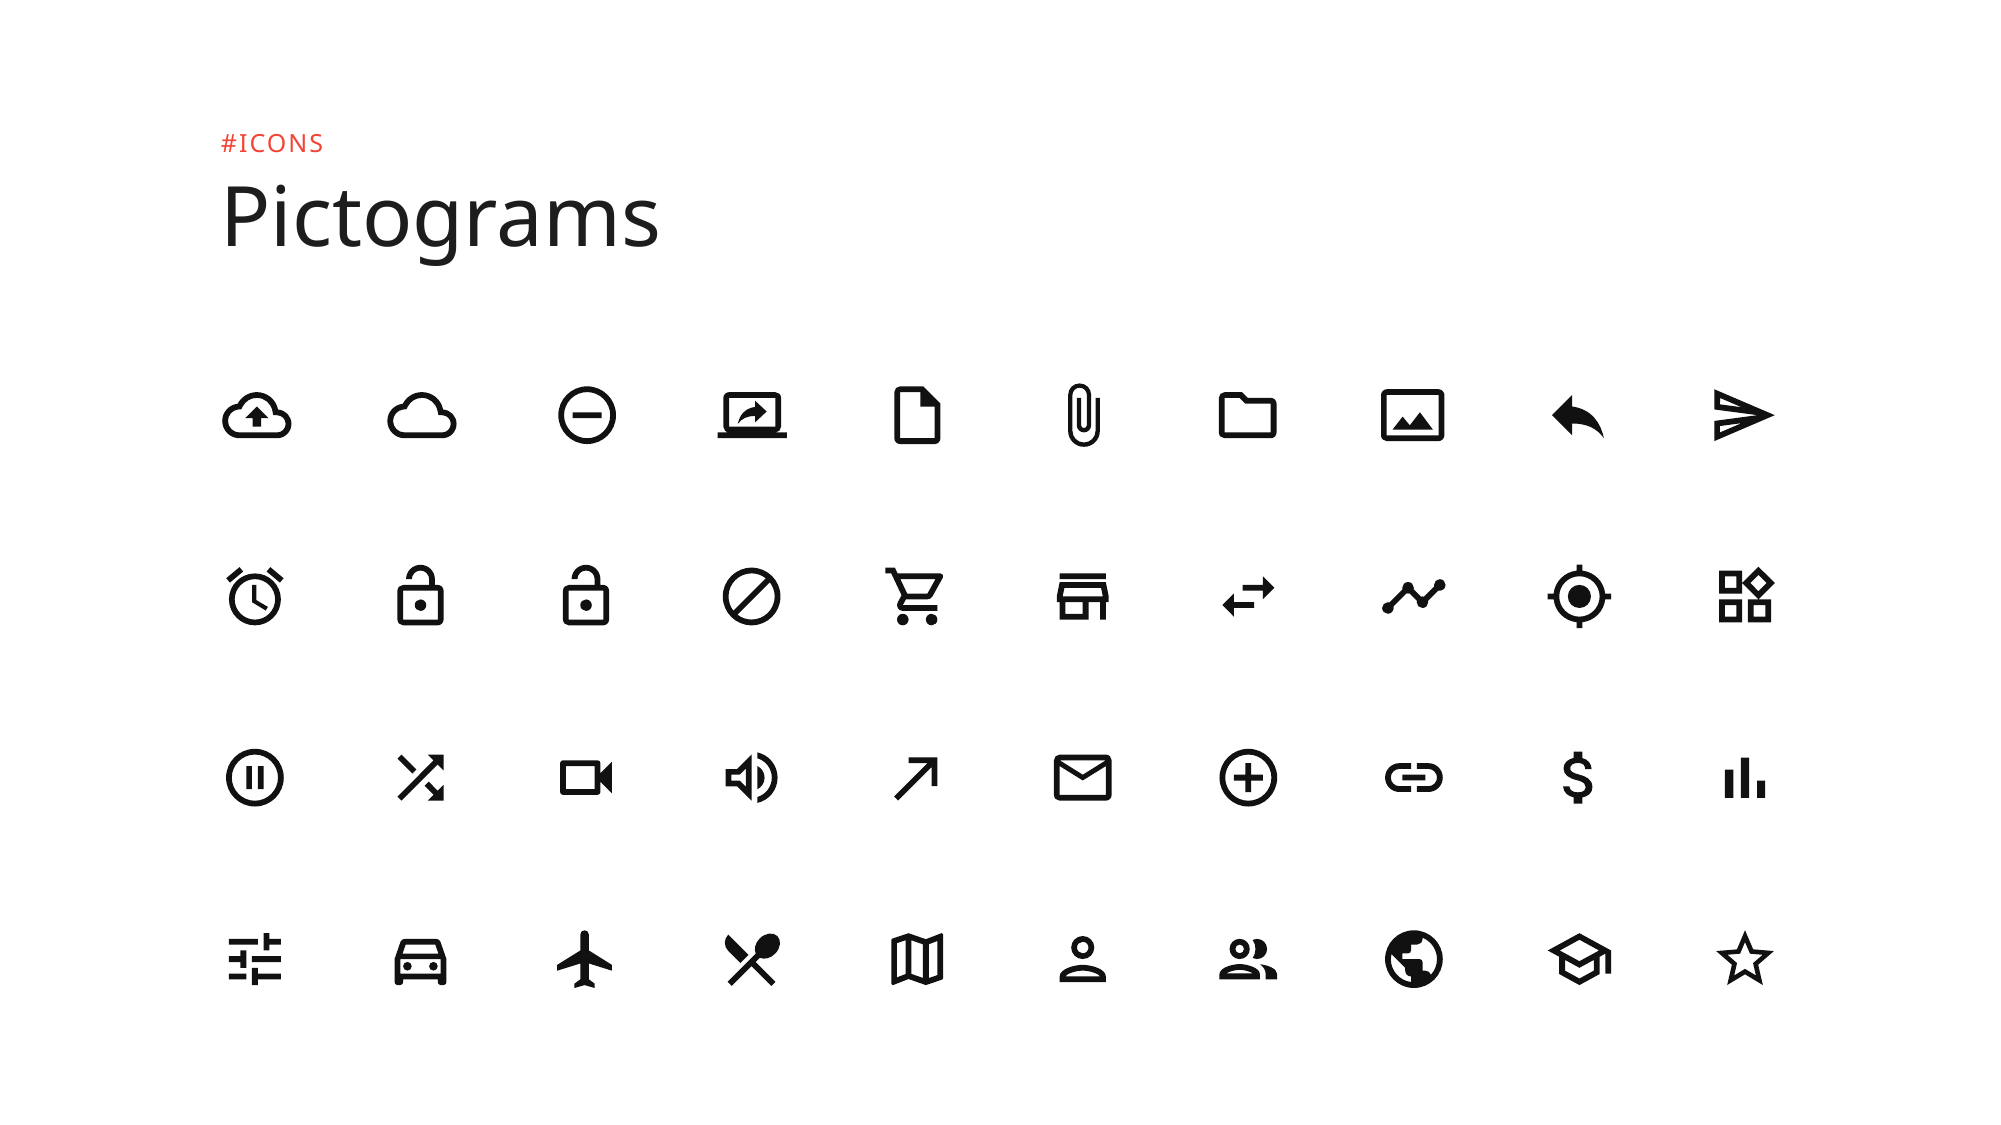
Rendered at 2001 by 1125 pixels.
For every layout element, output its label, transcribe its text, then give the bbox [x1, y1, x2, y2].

text_box [891, 933, 944, 986]
text_box [757, 752, 778, 803]
text_box [251, 967, 281, 986]
text_box [1218, 392, 1277, 439]
text_box [1757, 780, 1766, 798]
text_box [885, 567, 943, 611]
text_box [1547, 564, 1612, 629]
text_box [1068, 383, 1100, 447]
text_box [1416, 763, 1443, 792]
text_box [1385, 763, 1412, 792]
text_box [226, 567, 244, 583]
text_box [397, 564, 444, 626]
text_box [1714, 389, 1775, 442]
text_box Pictograms [220, 174, 1064, 265]
text_box [228, 973, 247, 980]
text_box [1716, 930, 1774, 986]
text_box [1219, 748, 1278, 807]
text_box [387, 392, 457, 439]
text_box [1059, 964, 1106, 983]
text_box [1071, 936, 1095, 960]
text_box [228, 950, 247, 968]
text_box [251, 956, 281, 963]
text_box [557, 930, 612, 988]
text_box [1059, 573, 1106, 580]
text_box [560, 760, 612, 795]
text_box [266, 567, 284, 583]
text_box [717, 392, 787, 439]
text_box [1385, 930, 1443, 988]
text_box [1740, 757, 1750, 798]
text_box [403, 961, 412, 971]
text_box [226, 748, 284, 807]
text_box [1402, 774, 1426, 781]
text_box [394, 938, 447, 986]
text_box [724, 934, 749, 963]
text_box [222, 392, 292, 439]
text_box [1724, 769, 1734, 798]
text_box [1382, 579, 1446, 614]
text_box [1229, 938, 1250, 960]
text_box [228, 938, 258, 945]
text_box [562, 564, 610, 626]
text_box [1260, 964, 1278, 980]
text_box [894, 386, 941, 445]
text_box [1547, 933, 1612, 986]
text_box [1219, 964, 1260, 980]
text_box [429, 961, 438, 971]
text_box [1563, 751, 1593, 804]
text_box [894, 757, 938, 801]
text_box [1242, 576, 1275, 600]
text_box [263, 933, 281, 951]
text_box [1053, 754, 1112, 801]
text_box [1252, 938, 1268, 960]
text_box [1222, 593, 1255, 617]
text_box [1551, 394, 1604, 439]
text_box [1719, 566, 1775, 623]
text_box [897, 613, 909, 626]
text_box [722, 567, 781, 626]
text_box [725, 754, 752, 801]
text_box [558, 386, 617, 445]
text_box [1381, 389, 1445, 442]
text_box [228, 573, 281, 626]
text_box [727, 933, 780, 986]
text_box [397, 754, 444, 801]
text_box #ICONS [220, 132, 324, 157]
text_box [925, 613, 938, 626]
text_box [1056, 582, 1109, 620]
